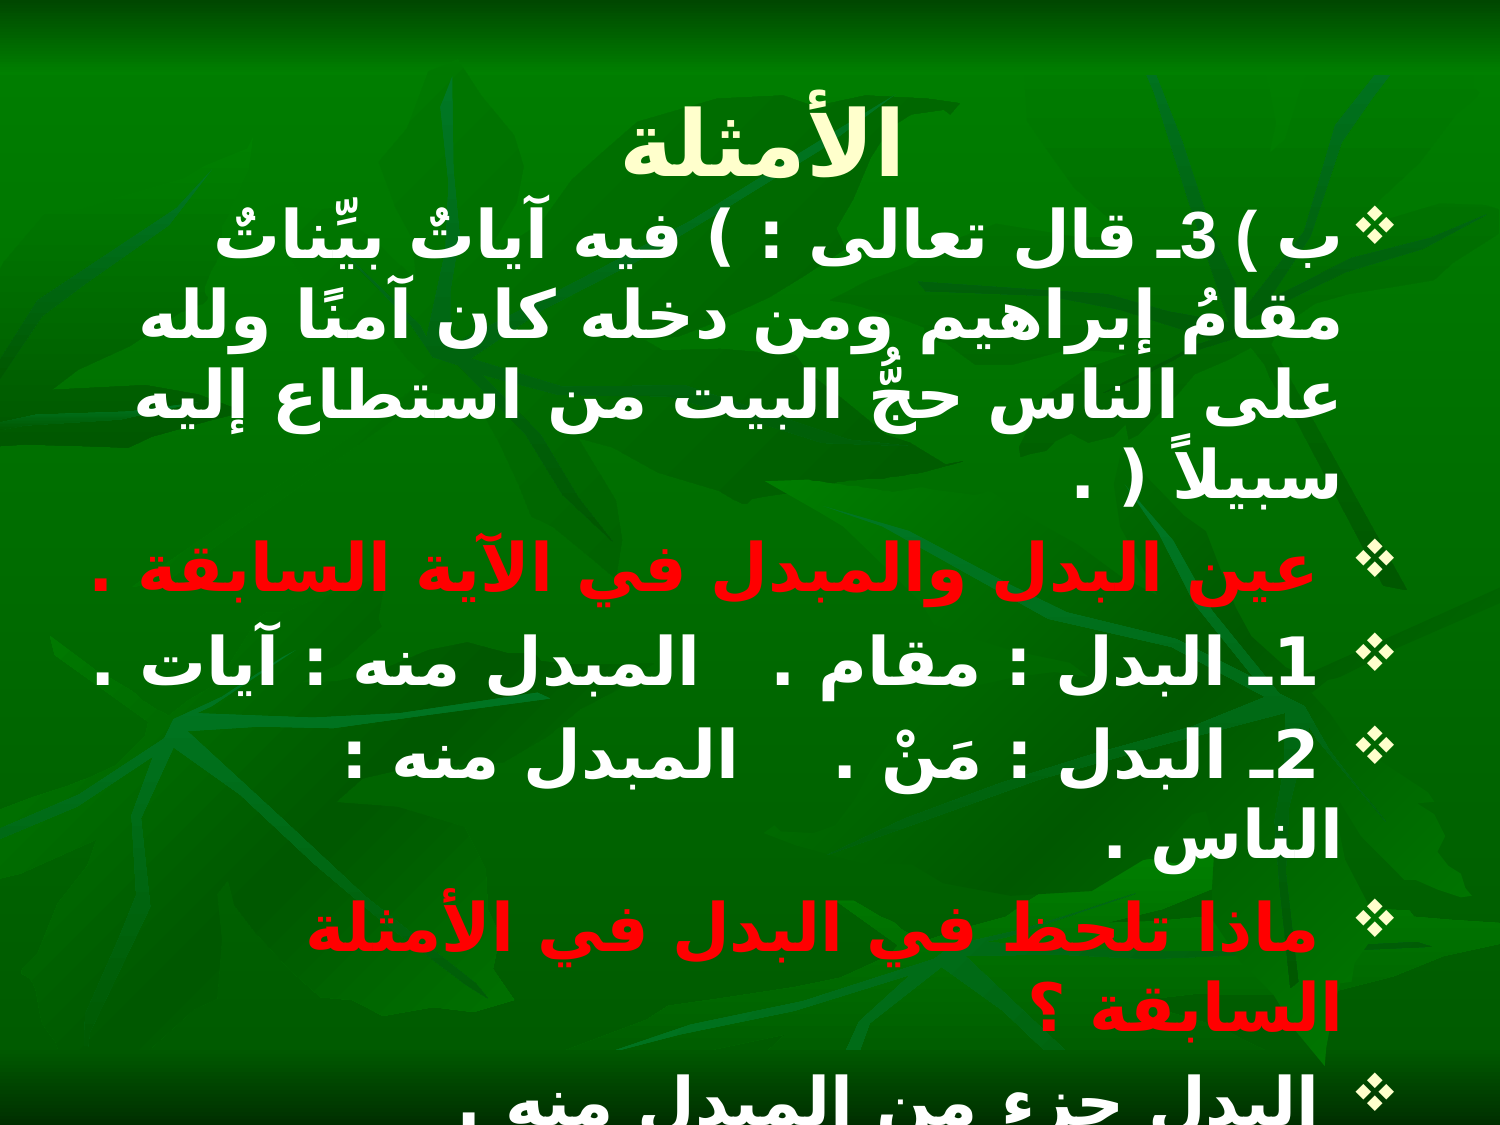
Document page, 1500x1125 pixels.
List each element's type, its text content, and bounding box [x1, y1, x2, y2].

title الأمثلة [74, 45, 1426, 234]
list ب ) 3ـ قال تعالى : ) فيه آياتٌ بيِّناتٌ مقامُ إبراهيم ومن دخله كان آمنًا ولله على الناس حجُّ البيت من استطاع إليه سبيلاً ( . عين البدل والمبدل في الآية السابقة . 1ـ البدل : مقام . المبدل منه : آيات . 2ـ البدل : مَنْ . المبدل منه : الناس . ماذا تلحظ في البدل في الأمثلة السابقة ؟ البدل جزء من المبدل منه . ماذا يسمى هذا النوع من البدل في الآية السابقة ؟ بدل البعض من الكل : وهو ما كان البدل فيه جزءًا حقيقيًا من المبدل منه . [64, 184, 1416, 929]
